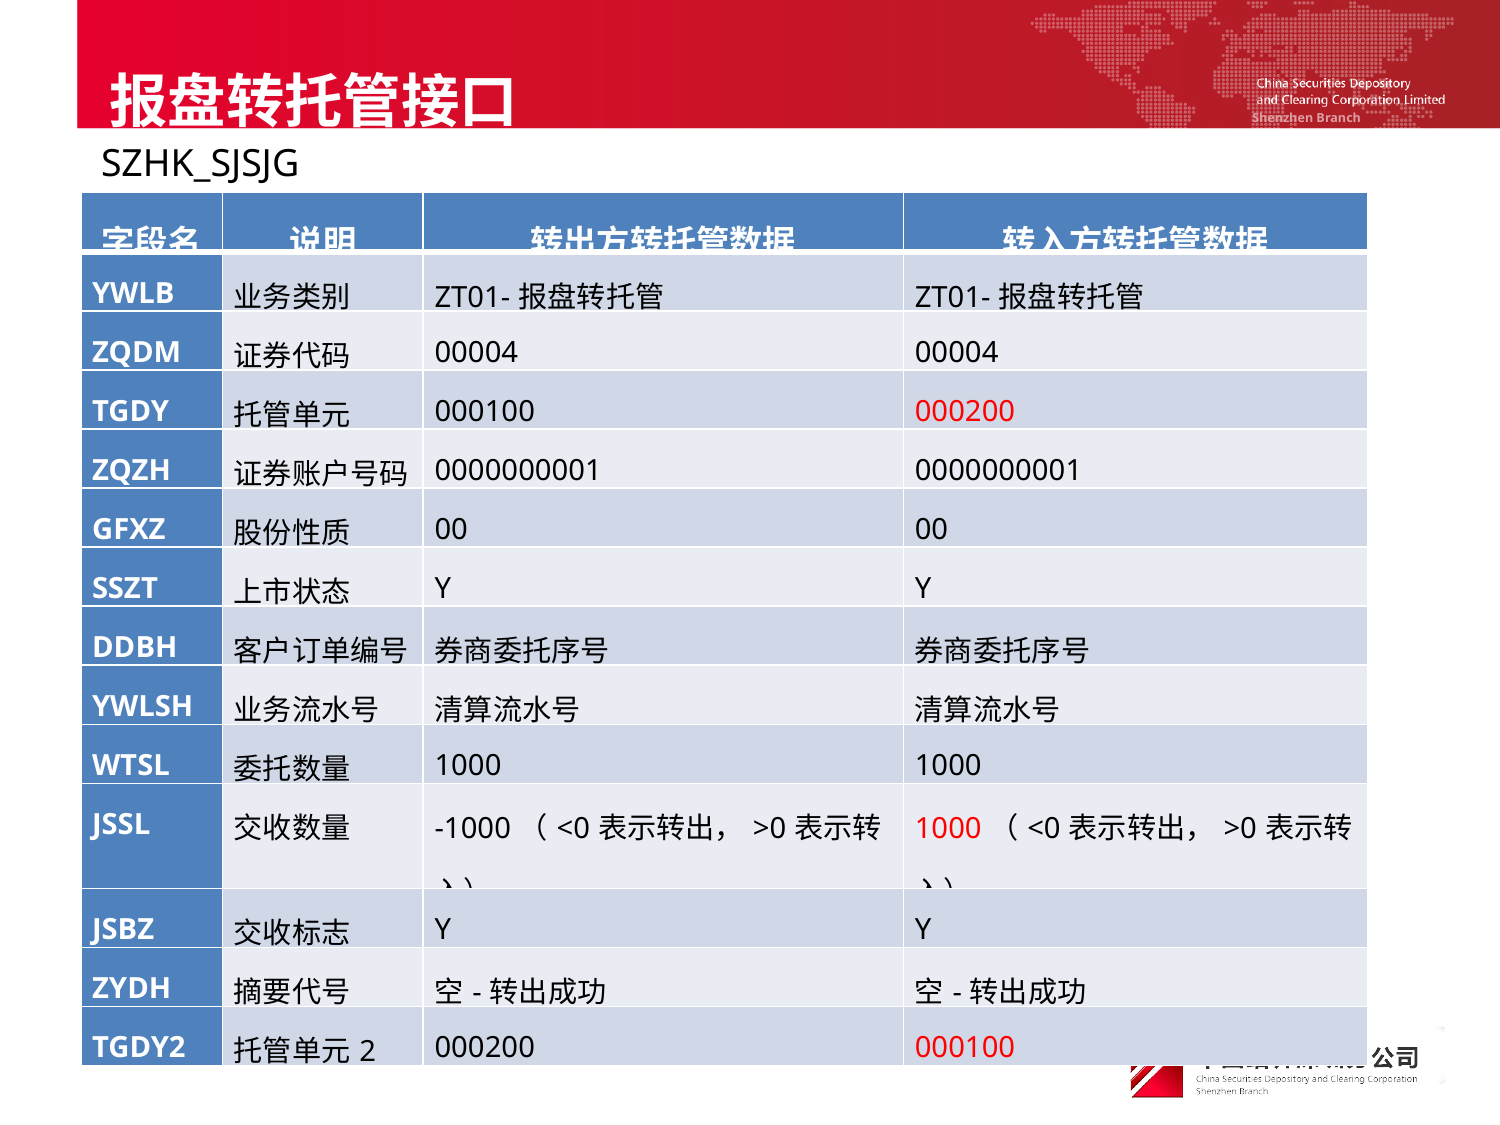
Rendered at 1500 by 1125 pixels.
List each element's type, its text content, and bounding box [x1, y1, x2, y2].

table_cell 证券代码 [223, 312, 422, 369]
table_cell 上市状态 [223, 548, 422, 605]
table_cell 清算流水号 [904, 666, 1367, 724]
table_cell Y [424, 548, 903, 605]
table_cell 000200 [424, 1007, 903, 1065]
table_cell 00004 [424, 312, 903, 369]
table_cell ZT01-报盘转托管 [424, 255, 903, 310]
picture [0, 0, 1500, 1125]
table_cell 00004 [904, 312, 1367, 369]
table_cell 00 [424, 489, 903, 546]
table_cell 000100 [904, 1007, 1367, 1065]
table_cell 券商委托序号 [424, 607, 903, 664]
table_cell ZT01-报盘转托管 [904, 255, 1367, 310]
table_header 字段名 [82, 193, 222, 249]
table_cell Y [424, 889, 903, 947]
table_cell 1000 [424, 725, 903, 783]
table_header 说明 [223, 193, 422, 249]
table_cell 证券账户号码 [223, 430, 422, 487]
table_cell -1000（<0表示转出，>0表示转入） [424, 784, 903, 888]
table_cell ZQDM [82, 312, 222, 369]
table_cell GFXZ [82, 489, 222, 546]
table_cell 客户订单编号 [223, 607, 422, 664]
table_cell YWLB [82, 255, 222, 310]
table_cell 业务流水号 [223, 666, 422, 724]
table_cell 1000 [904, 725, 1367, 783]
text_box SZHK_SJSJG [86, 131, 315, 192]
table_cell TGDY [82, 371, 222, 428]
table_cell ZQZH [82, 430, 222, 487]
table_cell 股份性质 [223, 489, 422, 546]
table_header 转出方转托管数据 [424, 193, 903, 249]
table_header 转入方转托管数据 [904, 193, 1367, 249]
table_cell 券商委托序号 [904, 607, 1367, 664]
table_cell 0000000001 [904, 430, 1367, 487]
table_cell 000200 [904, 371, 1367, 428]
table_cell 托管单元 [223, 371, 422, 428]
table_cell 交收数量 [223, 784, 422, 888]
table_cell TGDY2 [82, 1007, 222, 1065]
table_cell ZYDH [82, 948, 222, 1006]
table_cell Y [904, 548, 1367, 605]
table_cell 00 [904, 489, 1367, 546]
table_cell DDBH [82, 607, 222, 664]
table_cell 委托数量 [223, 725, 422, 783]
table_cell 1000（<0表示转出，>0表示转入） [904, 784, 1367, 888]
table_cell 托管单元2 [223, 1007, 422, 1065]
table_cell Y [904, 889, 1367, 947]
table_cell 0000000001 [424, 430, 903, 487]
table_cell 业务类别 [223, 255, 422, 310]
text_box 报盘转托管接口 [95, 42, 1282, 142]
table_cell WTSL [82, 725, 222, 783]
table_cell 清算流水号 [424, 666, 903, 724]
table_cell 空-转出成功 [424, 948, 903, 1006]
table_cell JSBZ [82, 889, 222, 947]
table_cell SSZT [82, 548, 222, 605]
table_cell 摘要代号 [223, 948, 422, 1006]
table_cell YWLSH [82, 666, 222, 724]
table_cell 000100 [424, 371, 903, 428]
table_cell 空-转出成功 [904, 948, 1367, 1006]
table_cell JSSL [82, 784, 222, 888]
table_cell 交收标志 [223, 889, 422, 947]
